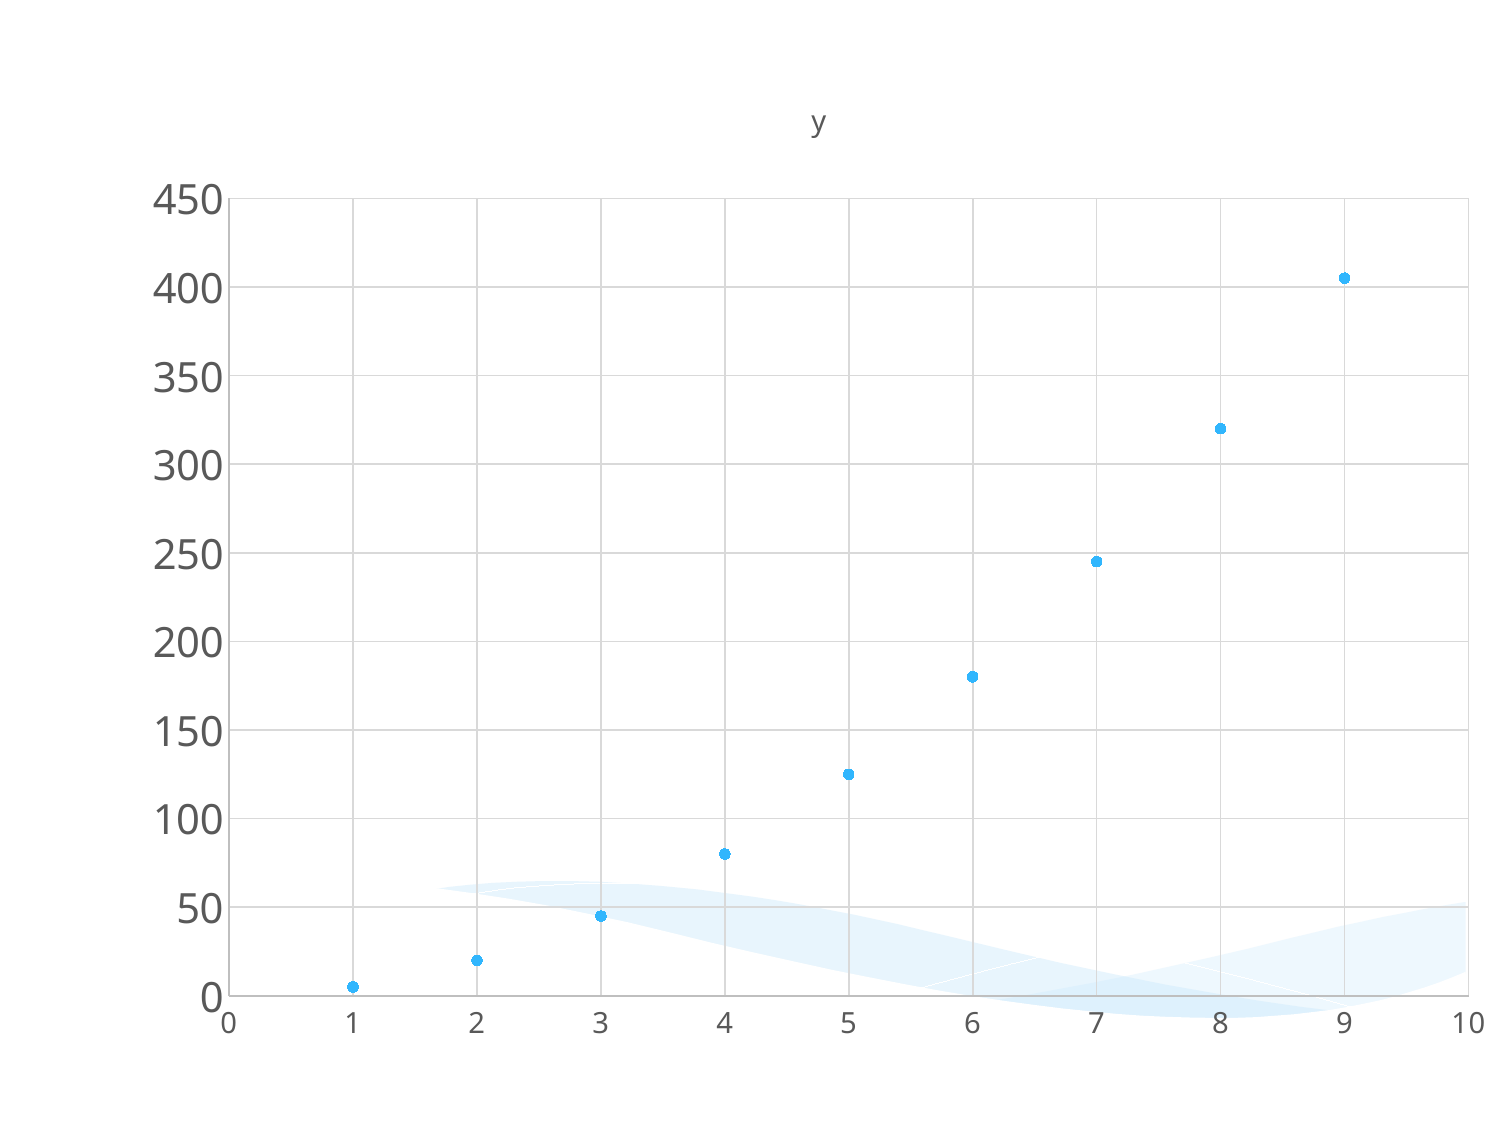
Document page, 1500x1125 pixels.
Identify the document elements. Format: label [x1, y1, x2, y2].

chart [124, 63, 1500, 1063]
